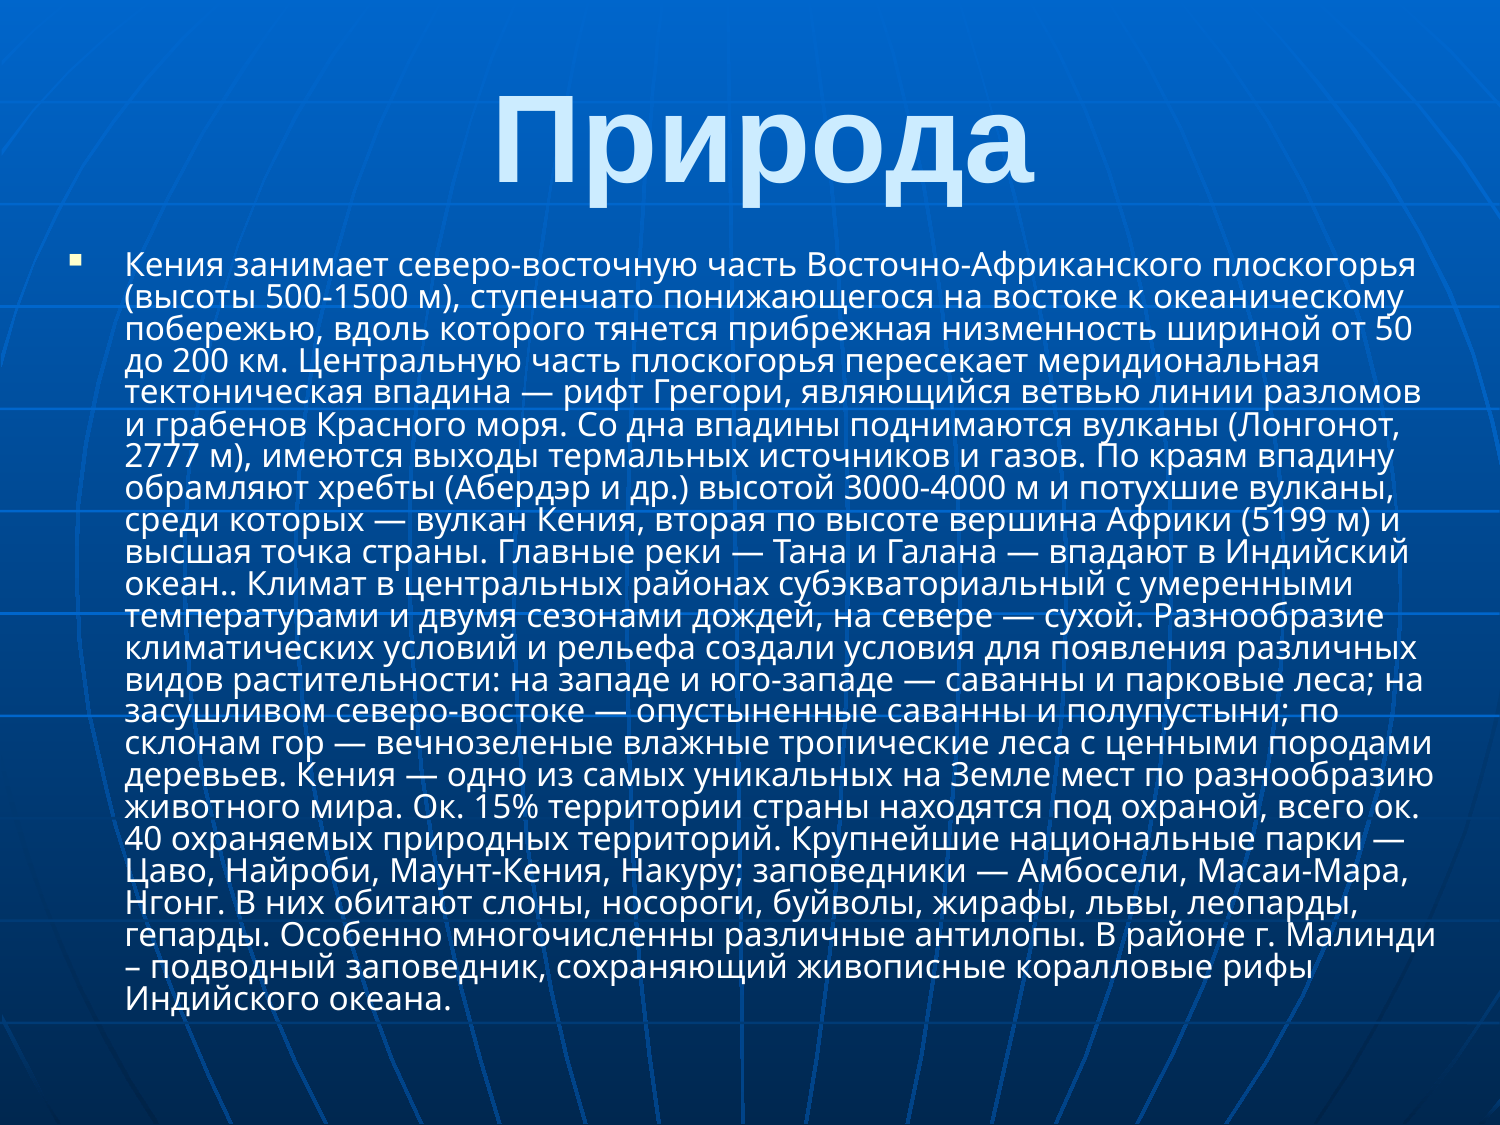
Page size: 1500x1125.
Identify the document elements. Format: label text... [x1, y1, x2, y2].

title Природа [74, 45, 1426, 221]
list Кения занимает северо-восточную часть Восточно-Африканского плоскогорья (высоты 500-1500 м), ступенчато понижающегося на востоке к океаническому побережью, вдоль которого тянется прибрежная низменность шириной от 50 до 200 км. Центральную часть плоскогорья пересекает меридиональная тектоническая впадина — рифт Грегори, являющийся ветвью линии разломов и грабенов Красного моря. Со дна впадины поднимаются вулканы (Лонгонот, 2777 м), имеются выходы термальных источников и газов. По краям впадину обрамляют хребты (Абердэр и др.) высотой 3000-4000 м и потухшие вулканы, среди которых — вулкан Кения, вторая по высоте вершина Африки (5199 м) и высшая точка страны. Главные реки — Тана и Галана — впадают в Индийский океан.. Климат в центральных районах субэкваториальный с умеренными температурами и двумя сезонами дождей, на севере — сухой. Разнообразие климатических условий и рельефа создали условия для появления различных видов растительности: на западе и юго-западе — саванны и парковые леса; на засушливом северо-востоке — опустыненные саванны и полупустыни; по склонам гор — вечнозеленые влажные тропические леса с ценными породами деревьев. Кения — одно из самых уникальных на Земле мест по разнообразию животного мира. Ок. 15% территории страны находятся под охраной, всего ок. 40 охраняемых природных территорий. Крупнейшие национальные парки — Цаво, Найроби, Маунт-Кения, Накуру; заповедники — Амбосели, Масаи-Мара, Нгонг. В них обитают слоны, носороги, буйволы, жирафы, львы, леопарды, гепарды. Особенно многочисленны различные антилопы. В районе г. Малинди – подводный заповедник, сохраняющий живописные коралловые рифы Индийского океана. [52, 243, 1460, 1083]
